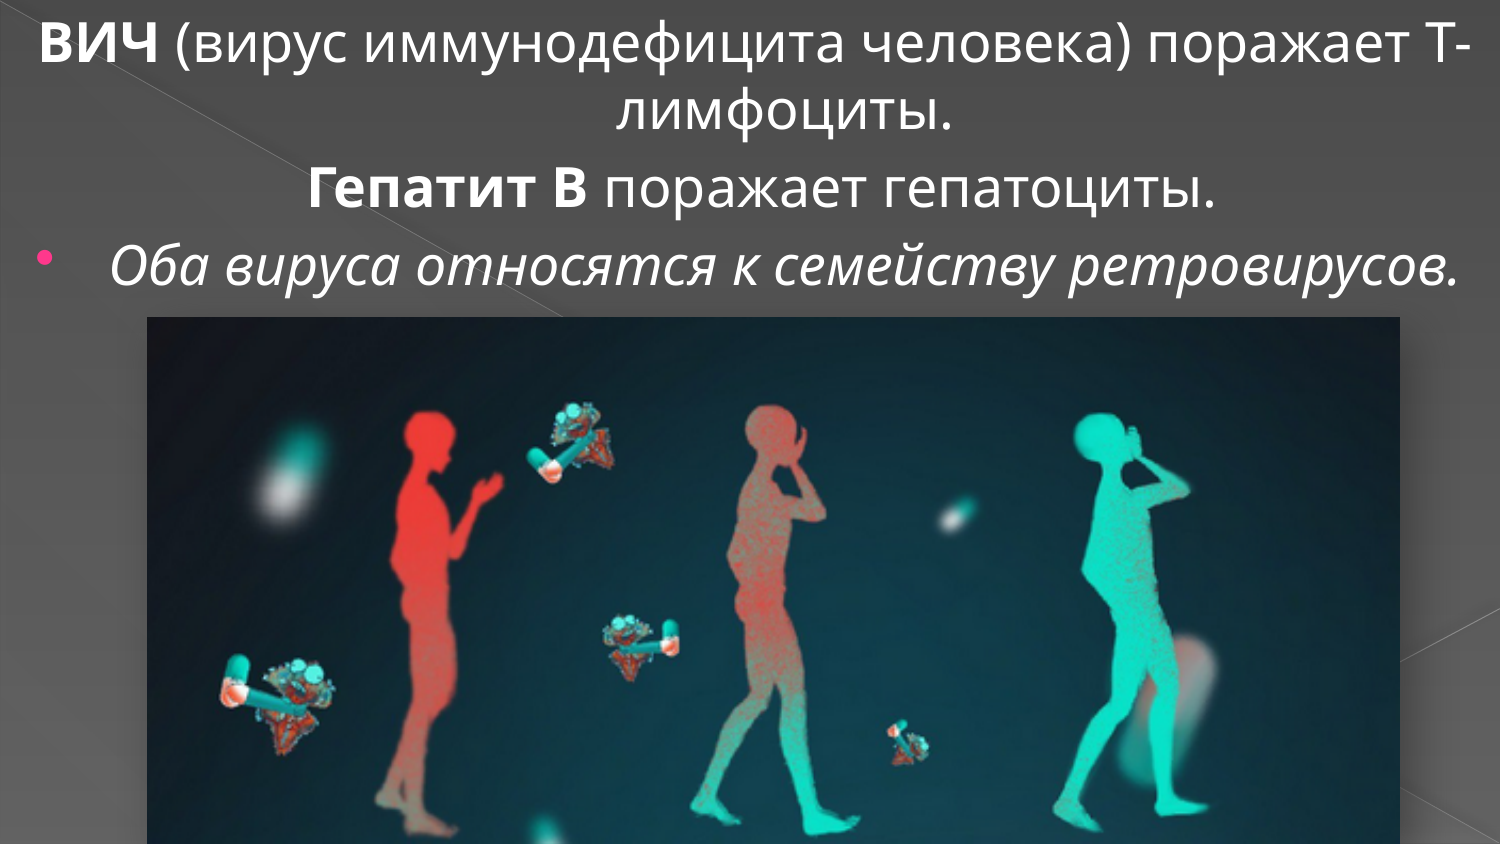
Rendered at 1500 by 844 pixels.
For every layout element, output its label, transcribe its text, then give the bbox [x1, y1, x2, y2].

list ВИЧ (вирус иммунодефицита человека) поражает Т-лимфоциты. Гепатит В поражает гепатоциты. Оба вируса относятся к семейству ретровирусов. [0, 0, 1500, 328]
picture [147, 317, 1400, 844]
